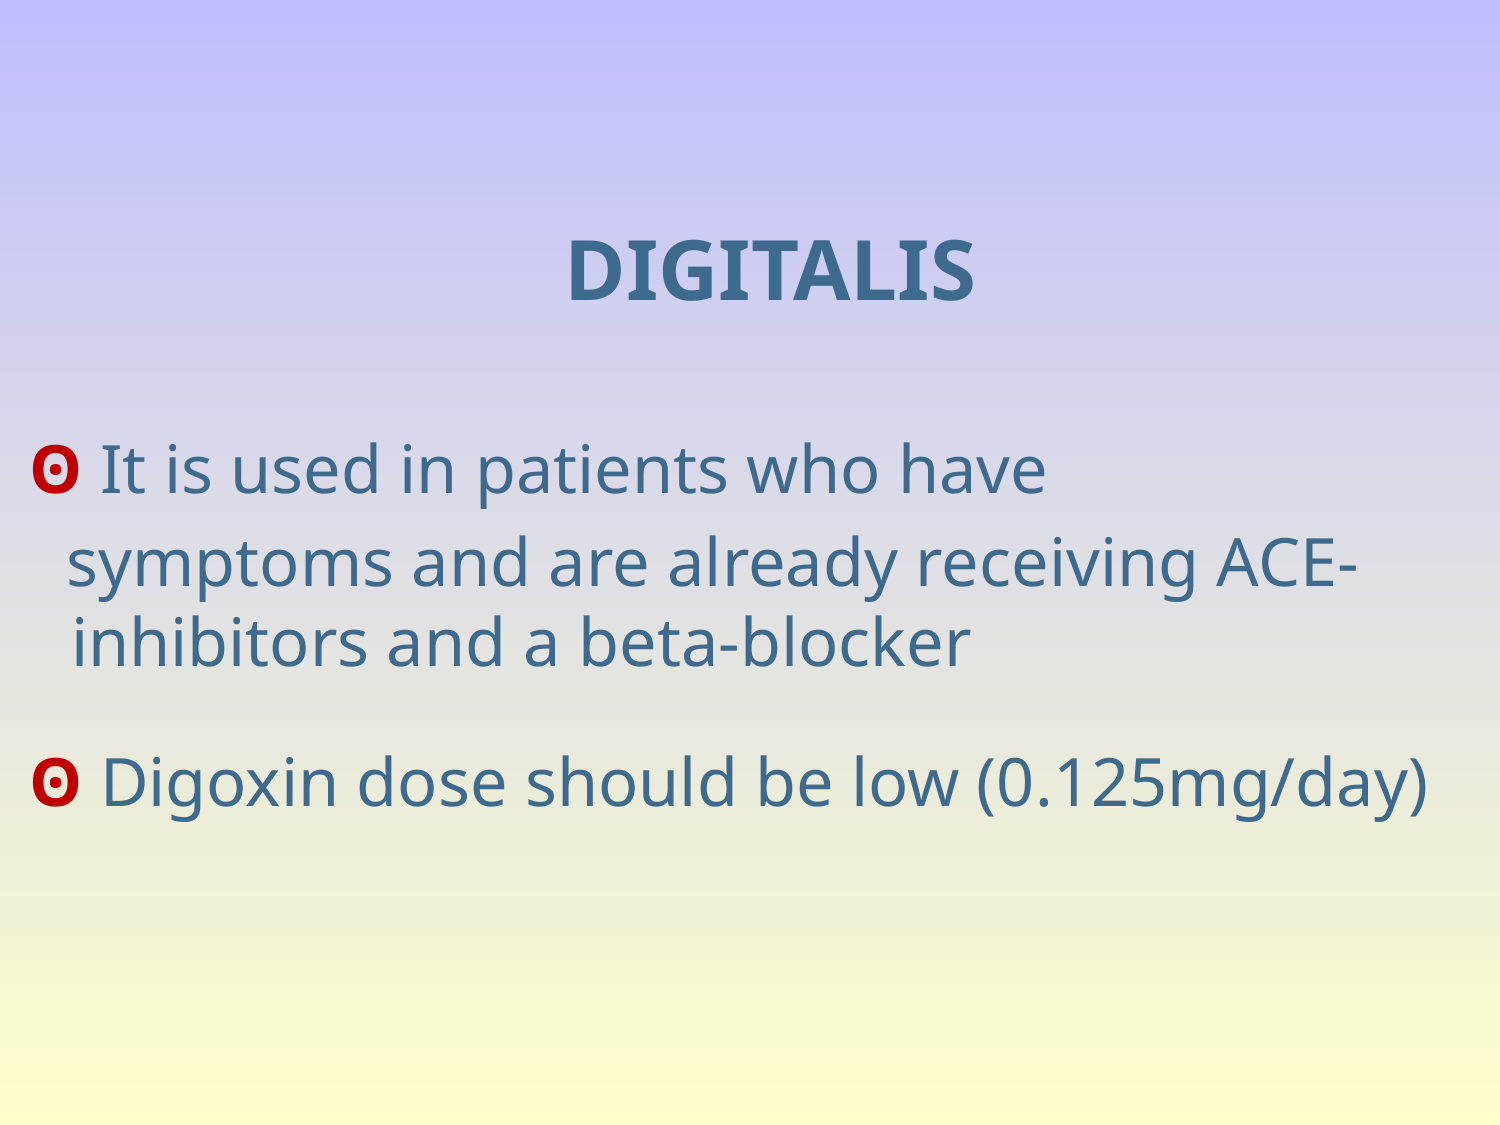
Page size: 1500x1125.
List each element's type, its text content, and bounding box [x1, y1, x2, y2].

text_box DIGITALIS ʘ It is used in patients who have symptoms and are already receiving ACE-inhibitors and a beta-blocker ʘ Digoxin dose should be low (0.125mg/day) [0, 0, 1500, 1125]
